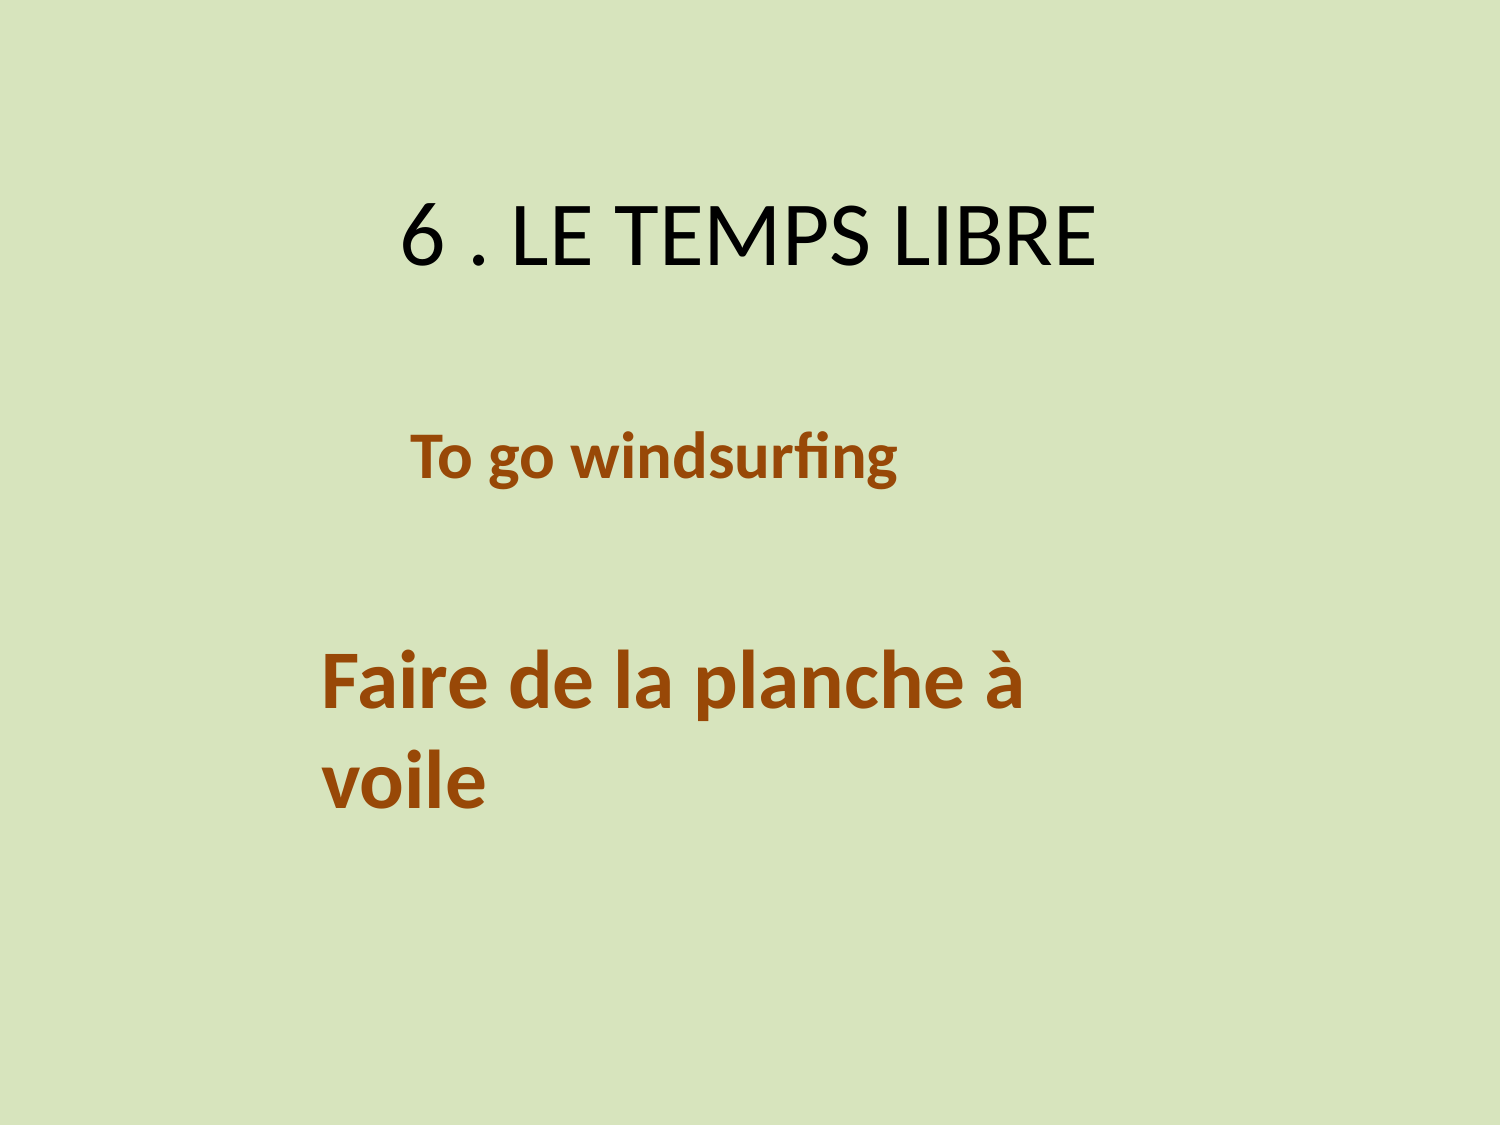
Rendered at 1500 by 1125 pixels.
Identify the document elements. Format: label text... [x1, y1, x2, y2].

text_box Faire de la planche à voile [306, 618, 1197, 833]
subtitle To go windsurfing [112, 404, 1197, 532]
title 6 . LE TEMPS LIBRE [112, 108, 1388, 350]
